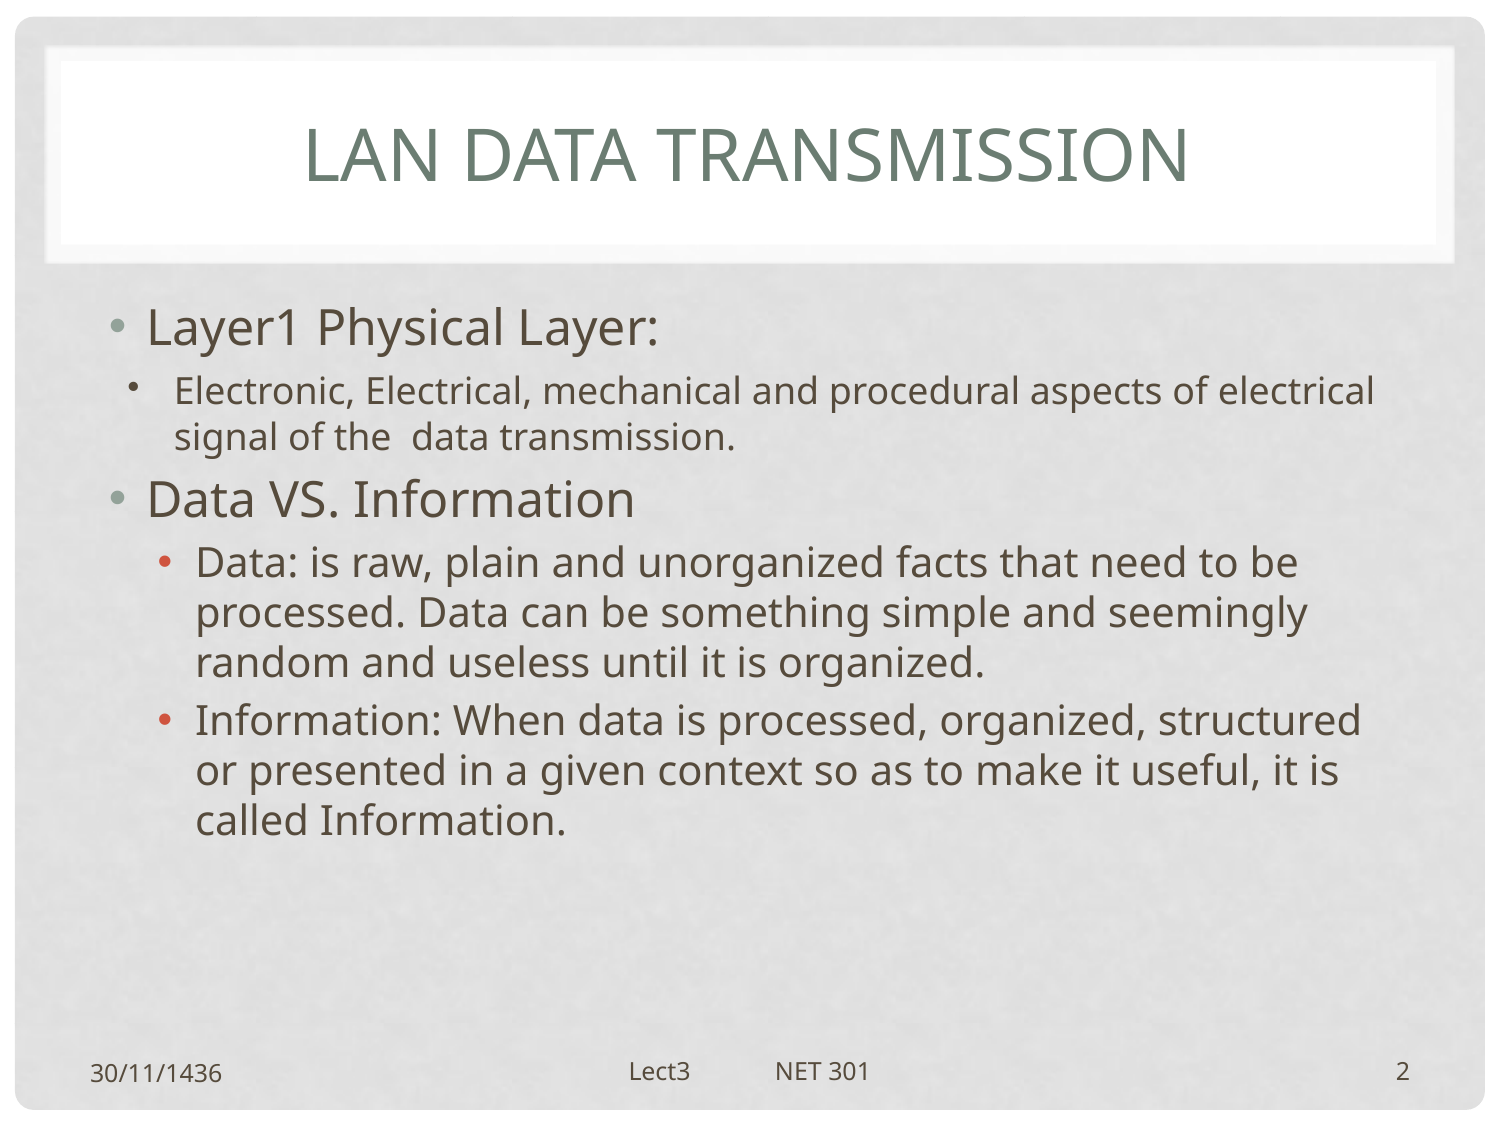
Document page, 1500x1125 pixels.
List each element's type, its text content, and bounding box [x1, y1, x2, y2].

slide_number 2 [1074, 1042, 1425, 1103]
title LAN data transmission [69, 66, 1425, 238]
list Layer1 Physical Layer: Electronic, Electrical, mechanical and procedural aspects of electrical signal of the data transmission. Data VS. Information Data: is raw, plain and unorganized facts that need to be processed. Data can be something simple and seemingly random and useless until it is organized. Information: When data is processed, organized, structured or presented in a given context so as to make it useful, it is called Information. [75, 287, 1425, 1005]
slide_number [75, 1042, 425, 1103]
footer Lect3 NET 301 [512, 1042, 988, 1103]
